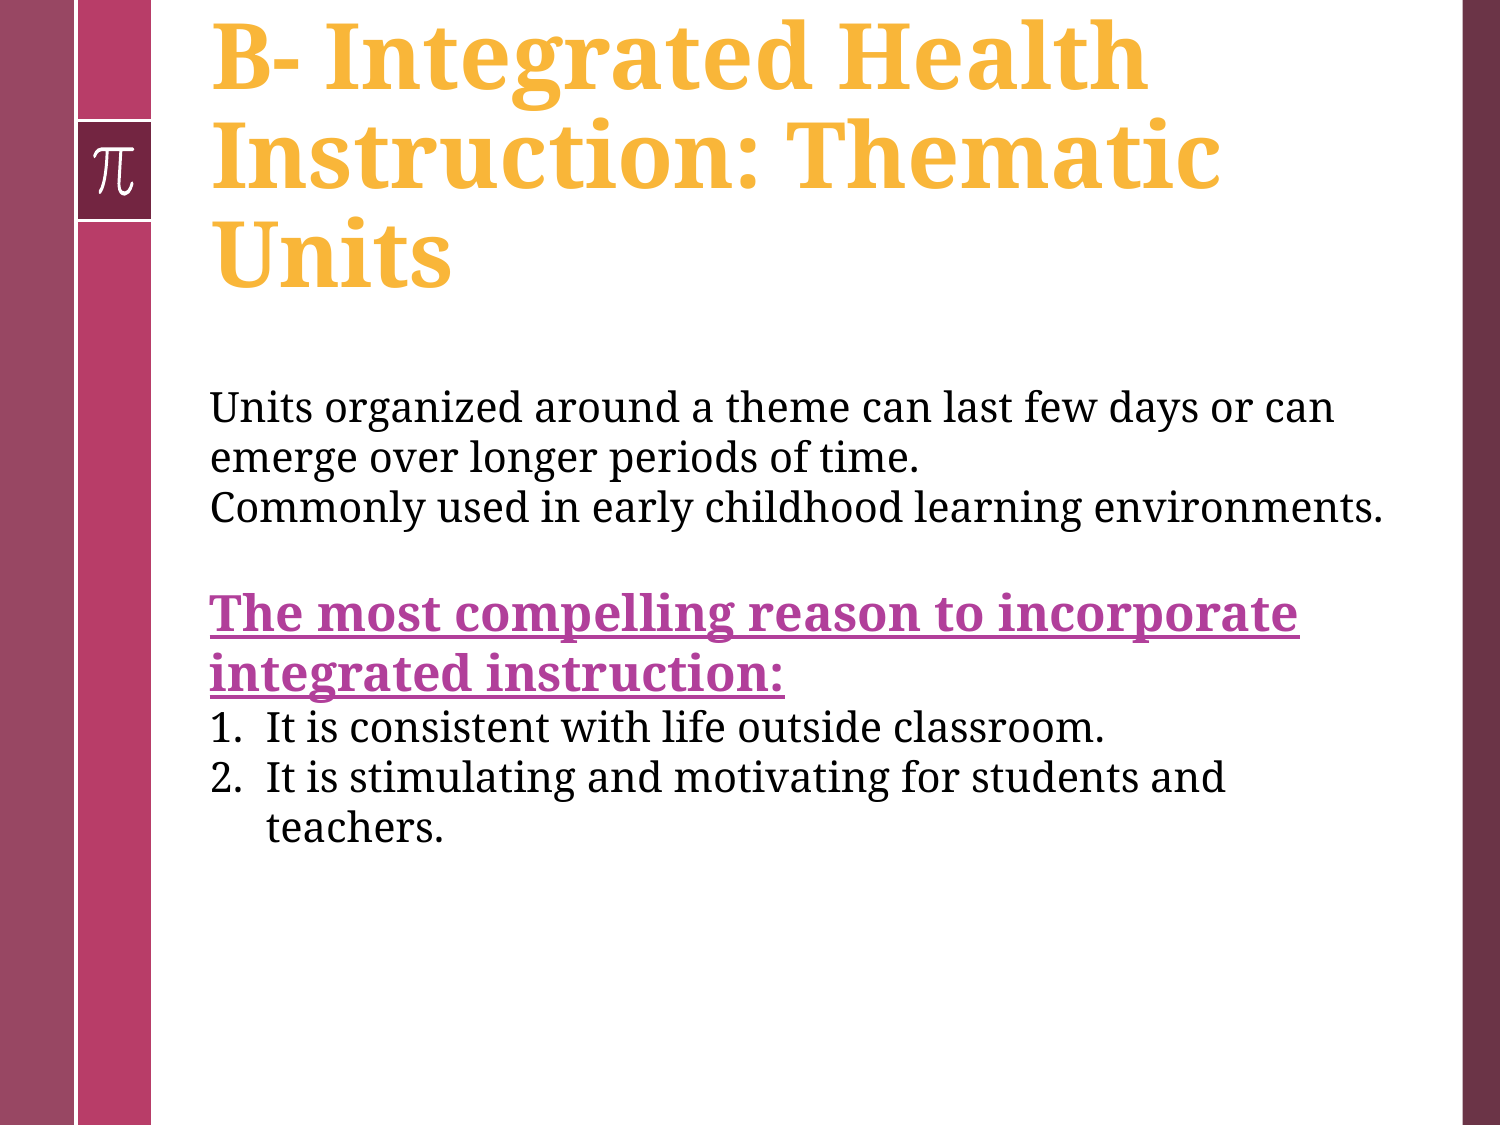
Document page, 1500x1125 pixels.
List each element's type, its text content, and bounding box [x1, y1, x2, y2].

text_box Units organized around a theme can last few days or can emerge over longer periods of time. Commonly used in early childhood learning environments. The most compelling reason to incorporate integrated instruction: It is consistent with life outside classroom. It is stimulating and motivating for students and teachers. [194, 373, 1400, 859]
title B- Integrated Health Instruction: Thematic Units [196, 29, 1400, 315]
